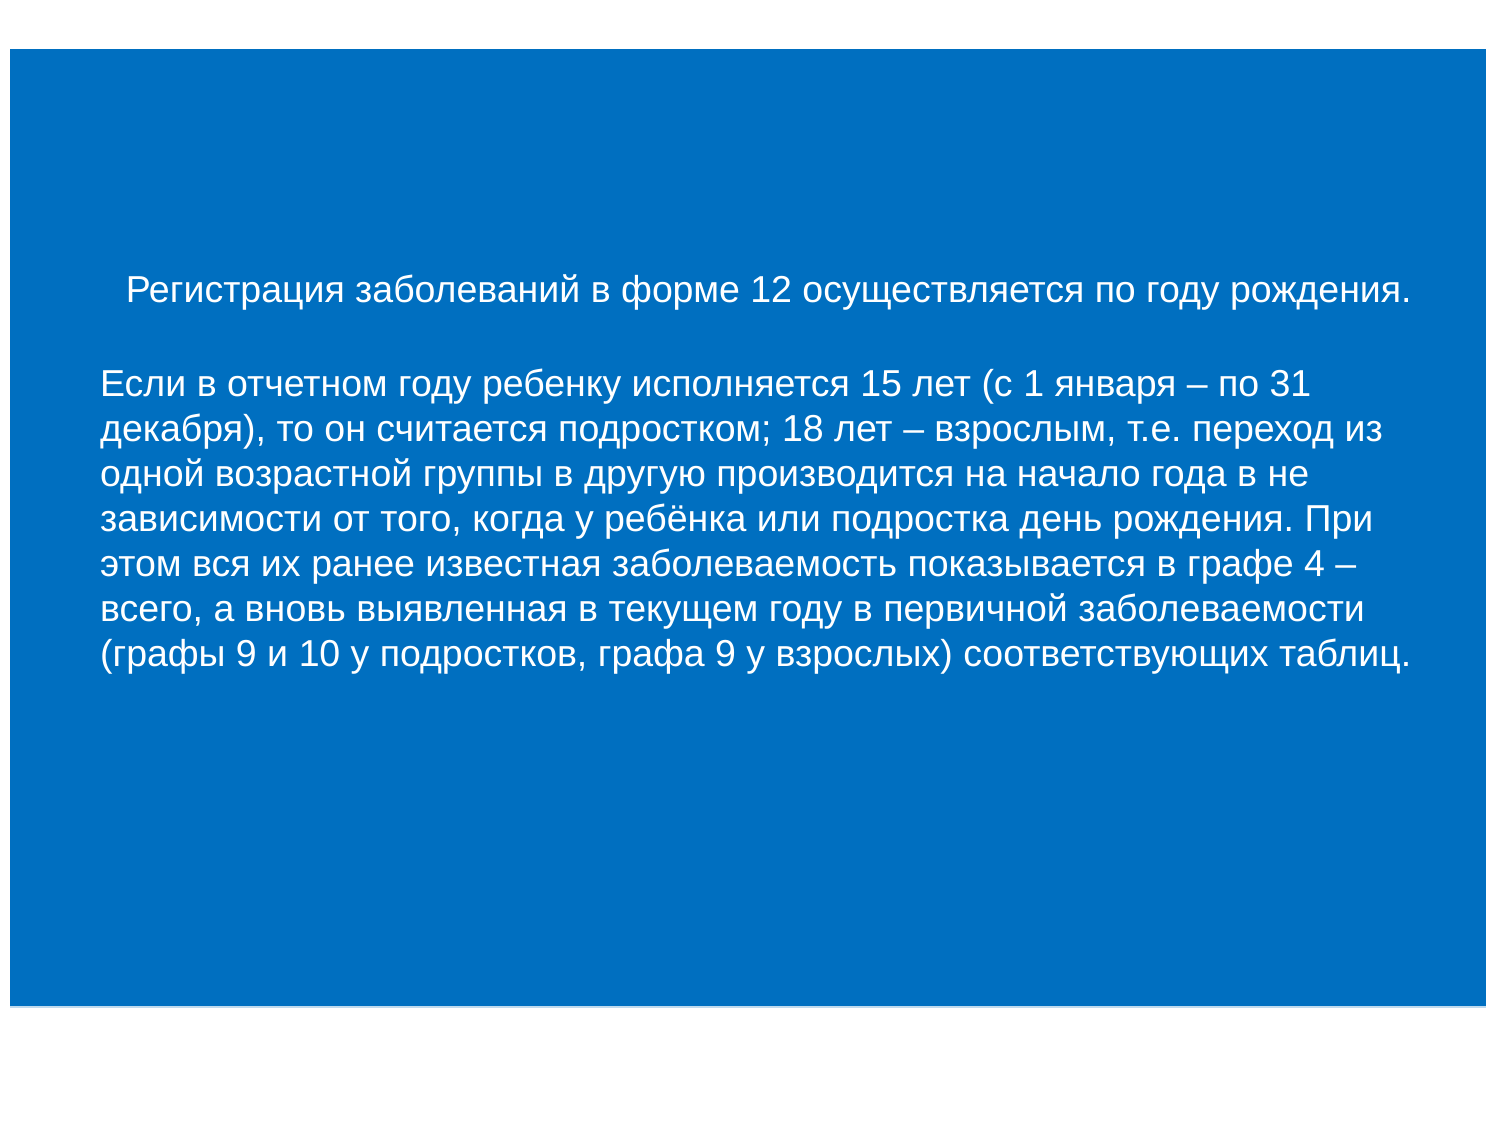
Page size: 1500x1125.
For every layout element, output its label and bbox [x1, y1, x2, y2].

picture [10, 49, 1487, 1008]
